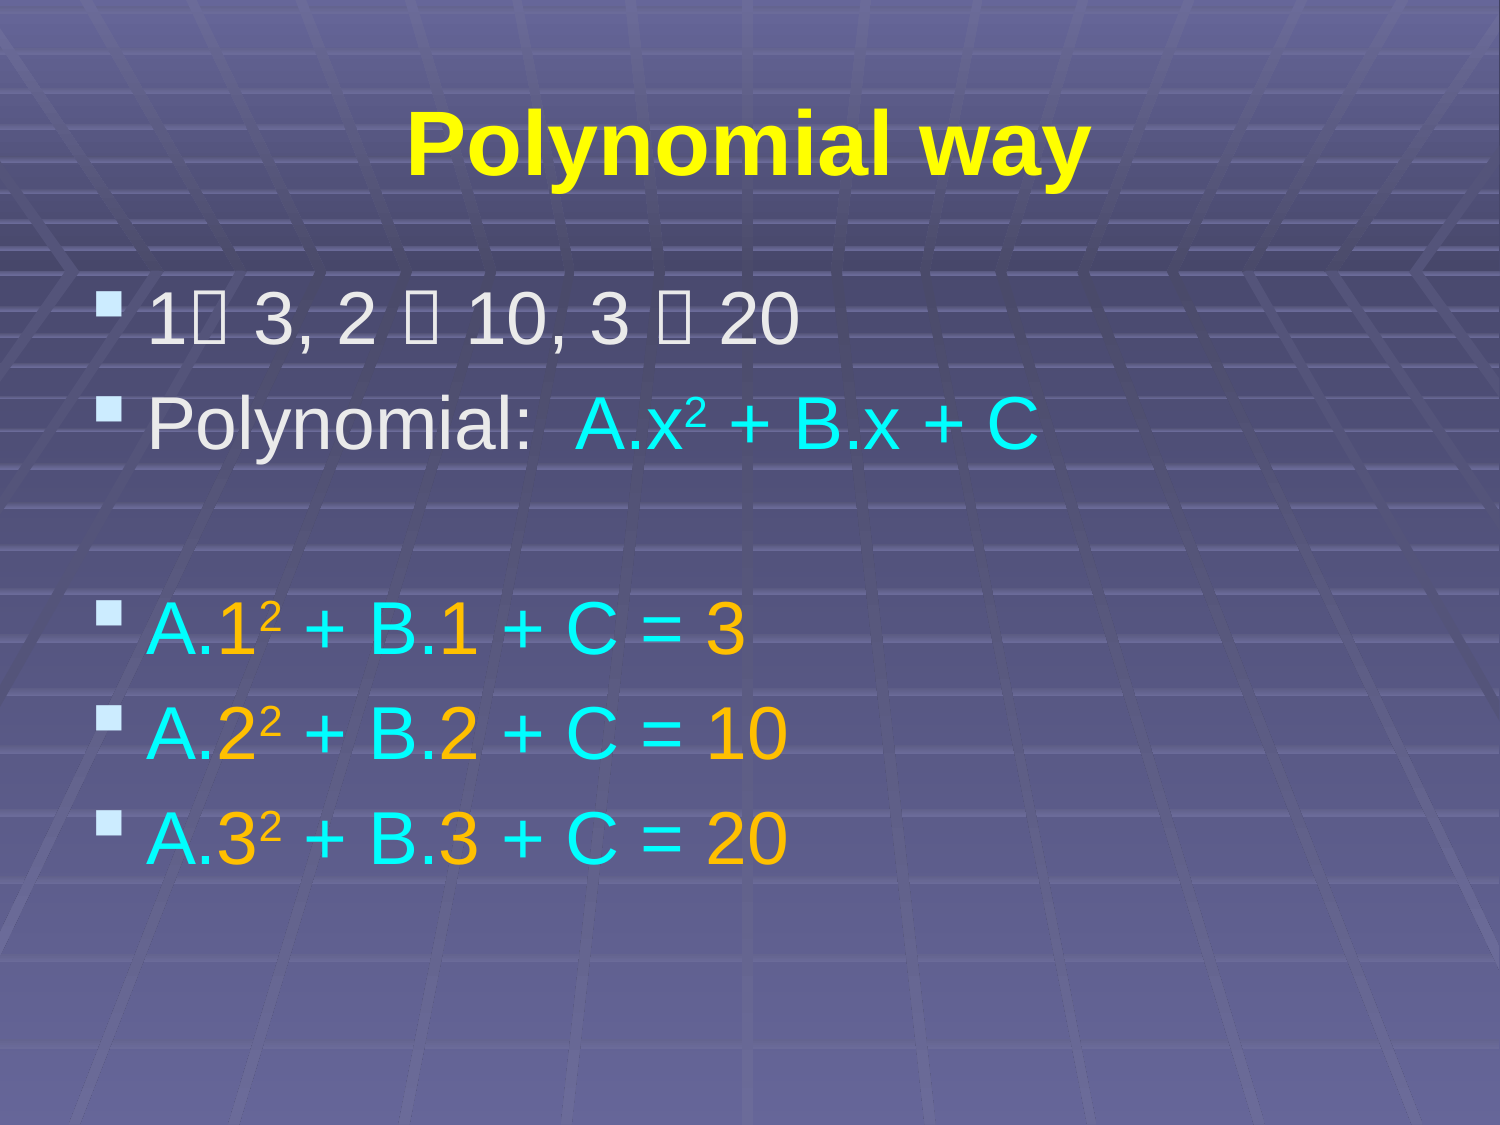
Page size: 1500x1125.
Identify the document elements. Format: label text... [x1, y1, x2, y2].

title Polynomial way [74, 44, 1425, 233]
list 1 3, 2  10, 3  20 Polynomial: A.x2 + B.x + C A.12 + B.1 + C = 3 A.22 + B.2 + C = 10 A.32 + B.3 + C = 20 [74, 261, 1425, 1001]
